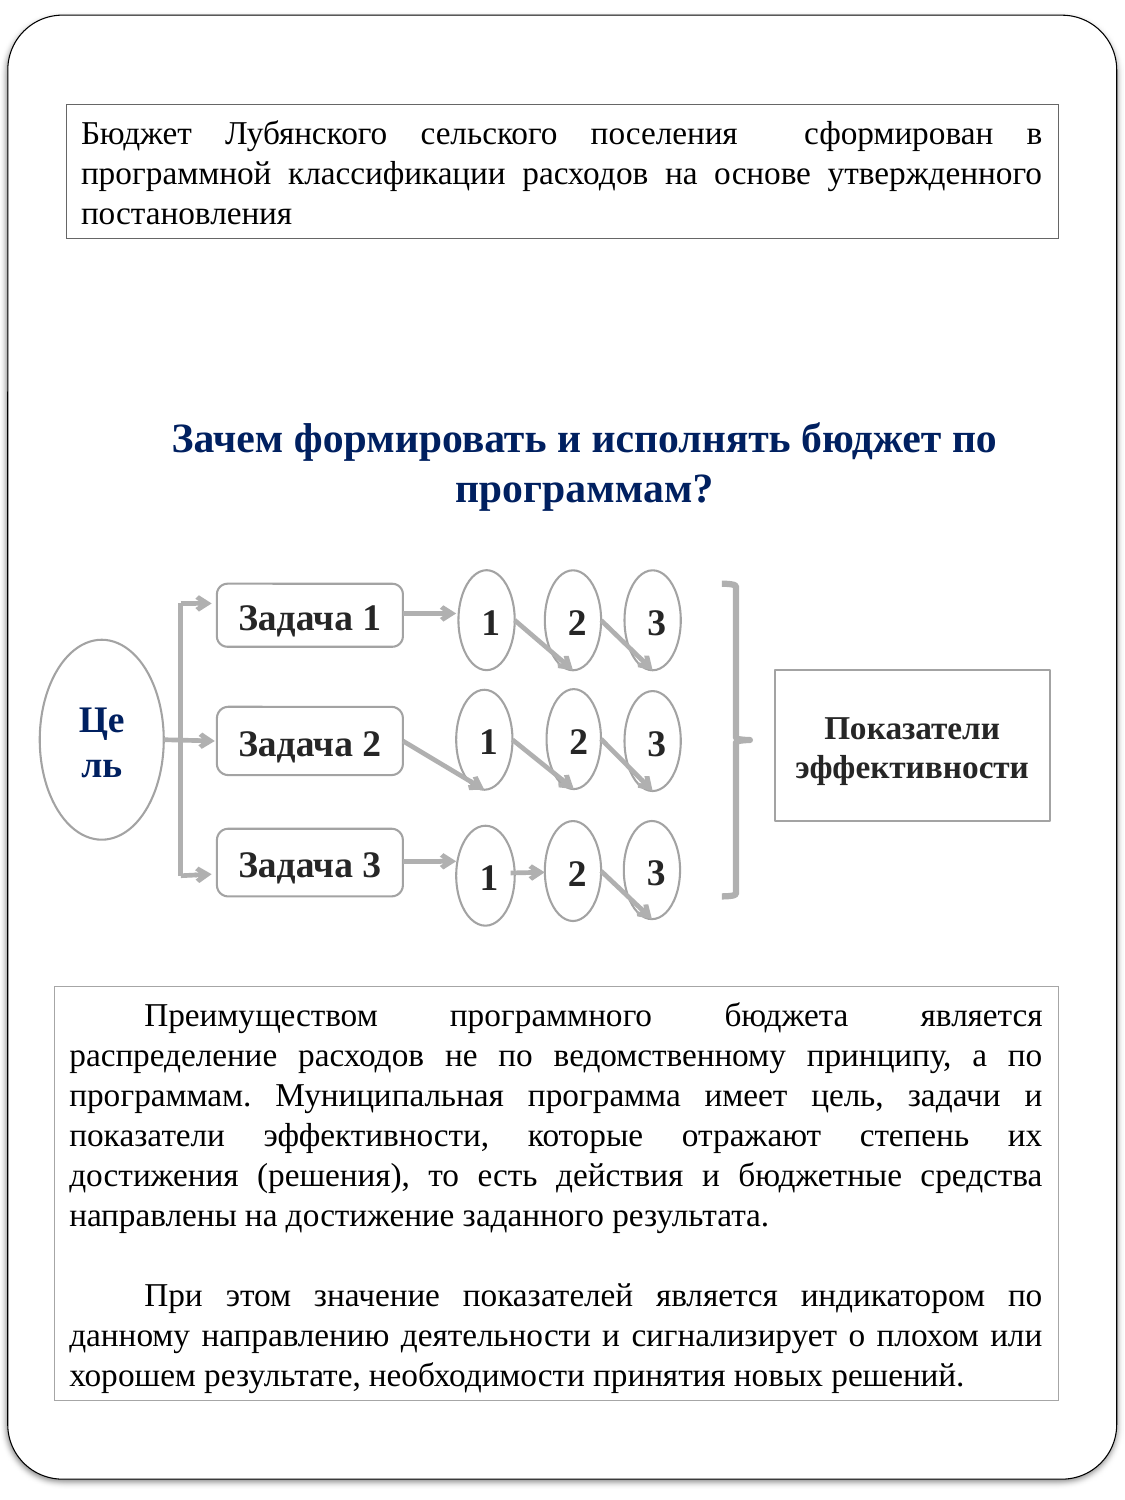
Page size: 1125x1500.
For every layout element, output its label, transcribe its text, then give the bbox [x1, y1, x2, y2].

text_box 3 [623, 569, 682, 672]
text_box 2 [545, 688, 603, 791]
text_box Задача 1 [215, 582, 404, 648]
text_box Задача 3 [215, 827, 404, 898]
text_box 2 [543, 820, 603, 923]
text_box Показатели эффективности [774, 669, 1051, 822]
text_box Зачем формировать и исполнять бюджет по программам? [92, 403, 1077, 519]
text_box Преимуществом программного бюджета является распределение расходов не по ведомственному принципу, а по программам. Муниципальная программа имеет цель, задачи и показатели эффективности, которые отражают степень их достижения (решения), то есть действия и бюджетные средства направлены на достижение заданного результата. При этом значение показателей является индикатором по данному направлению деятельности и сигнализирует о плохом или хорошем результате, необходимости принятия новых решений. [54, 986, 1059, 1401]
text_box 1 [455, 688, 514, 791]
text_box 3 [623, 690, 682, 793]
text_box [721, 582, 751, 898]
text_box 1 [455, 824, 516, 927]
text_box Задача 2 [215, 705, 404, 777]
text_box Бюджет Лубянского сельского поселения сформирован в программной классификации расходов на основе утвержденного постановления [66, 104, 1059, 239]
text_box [600, 738, 625, 742]
text_box 2 [543, 569, 603, 672]
text_box Цель [38, 638, 165, 841]
text_box 3 [622, 819, 682, 921]
text_box 1 [457, 569, 516, 672]
